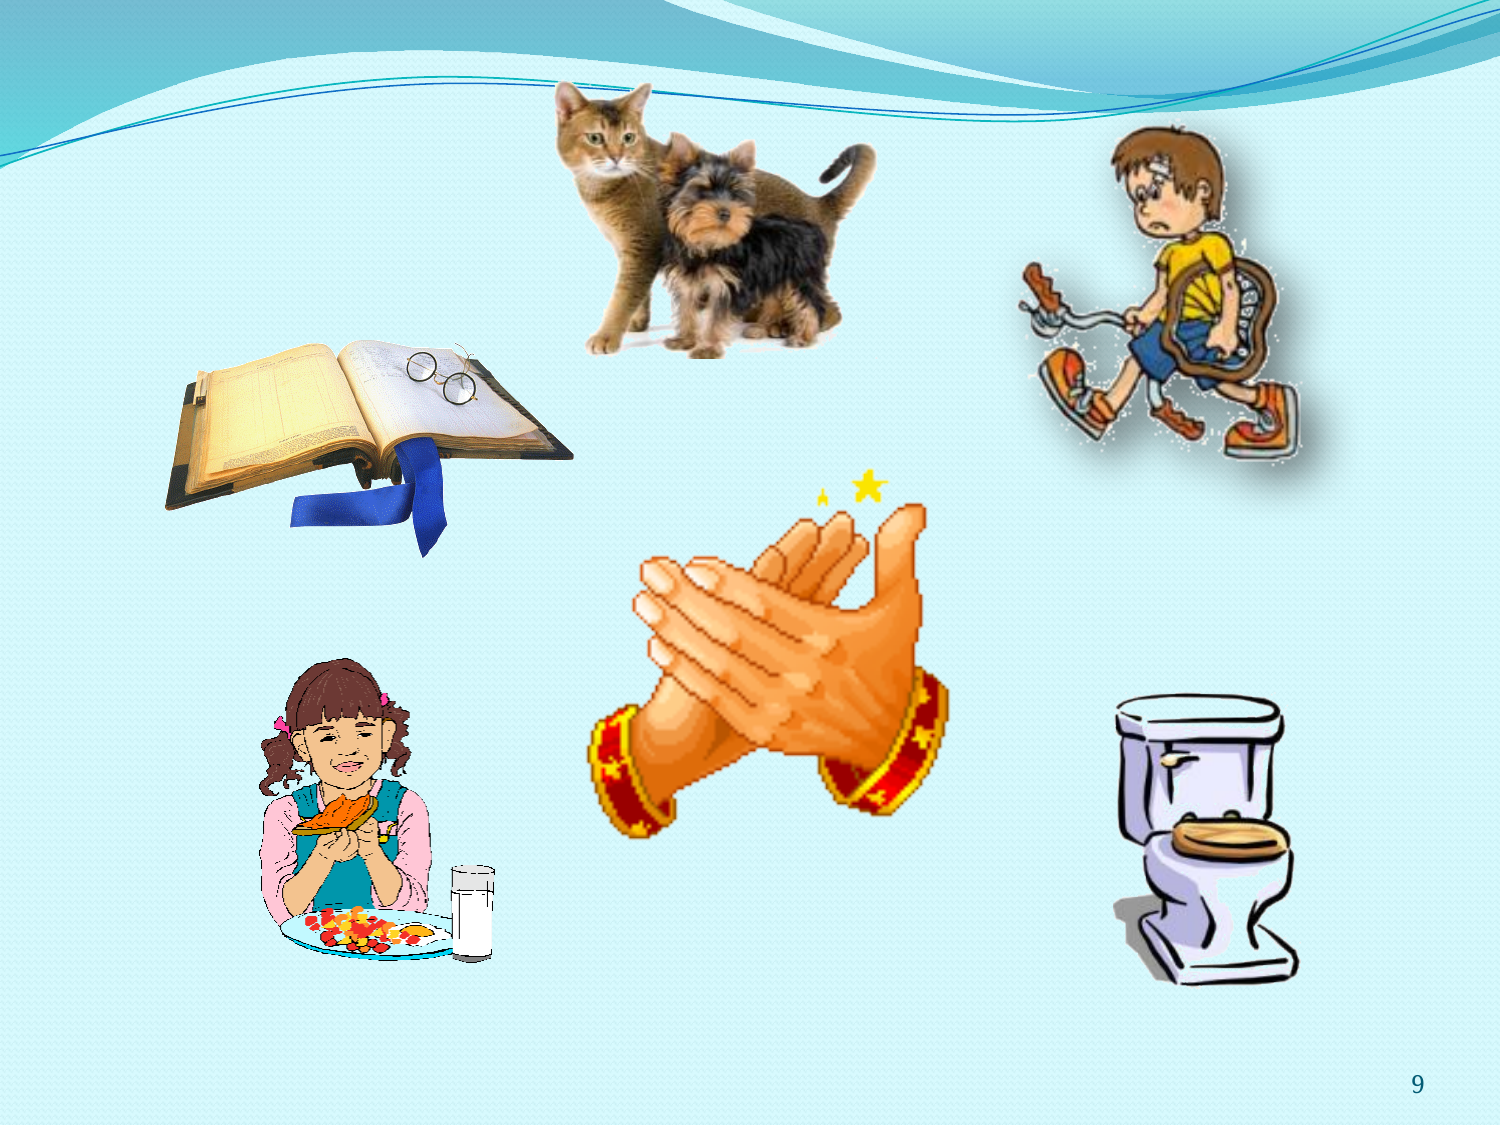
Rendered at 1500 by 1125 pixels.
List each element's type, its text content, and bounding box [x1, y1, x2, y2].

slide_number 9 [1299, 1042, 1425, 1103]
picture [257, 655, 497, 964]
picture [163, 58, 880, 559]
picture [550, 116, 1337, 856]
picture [1113, 691, 1302, 990]
